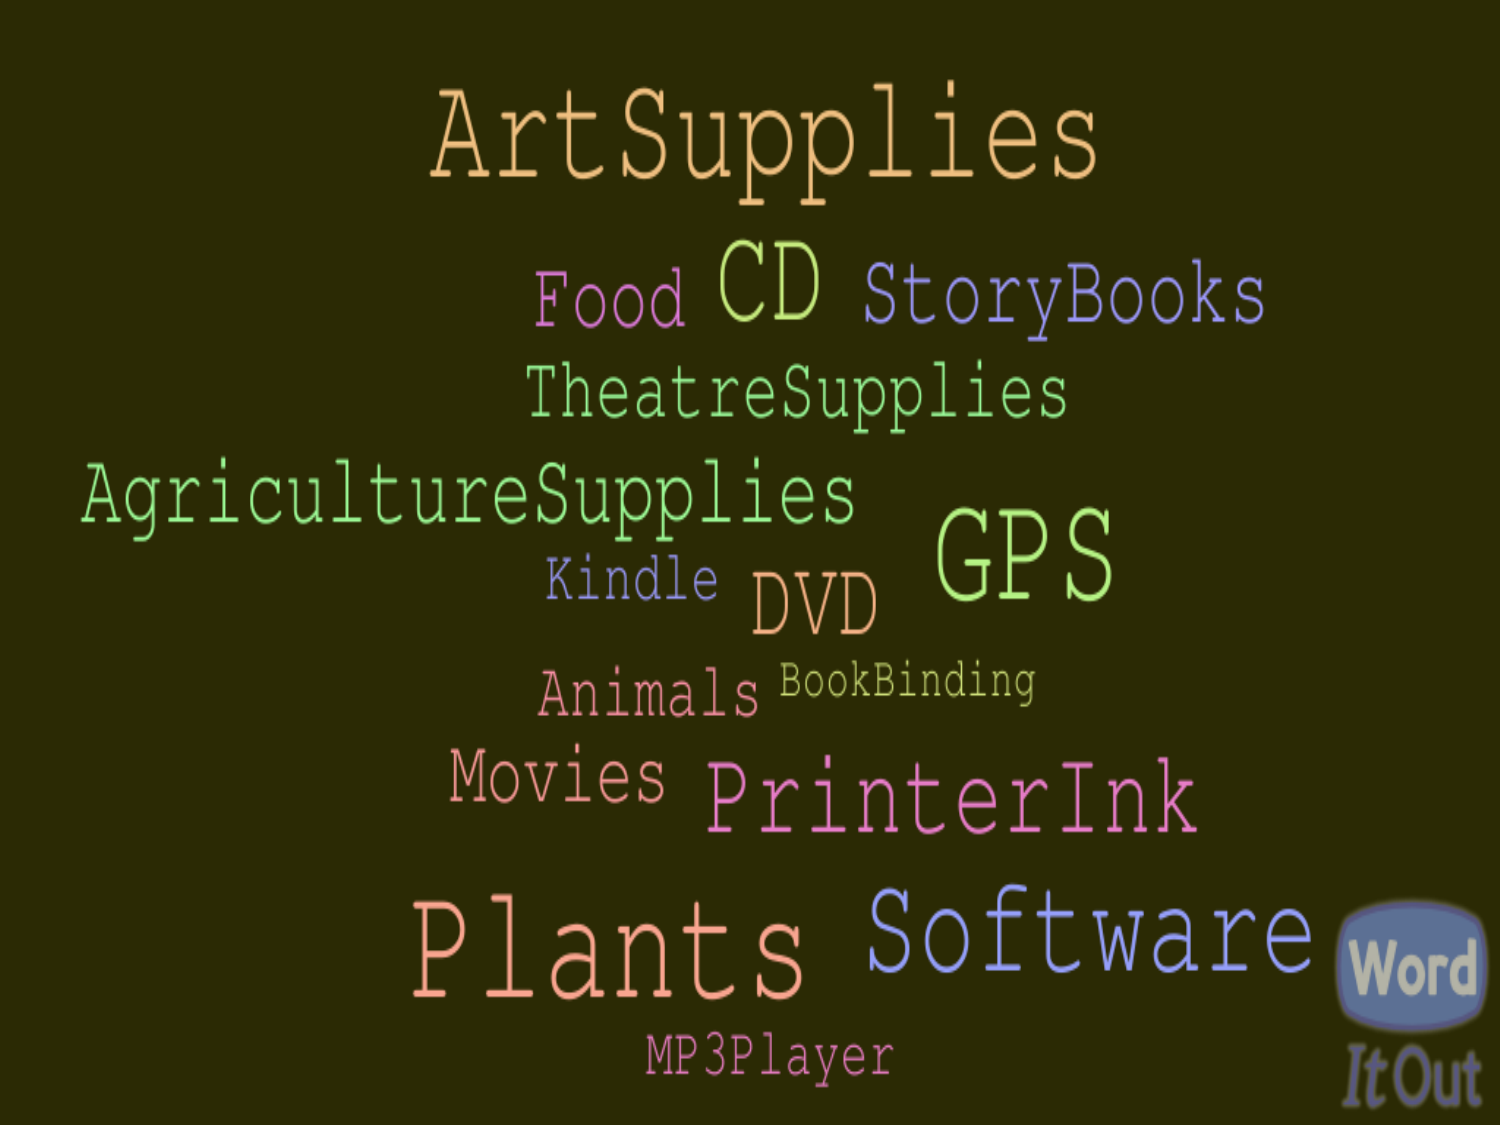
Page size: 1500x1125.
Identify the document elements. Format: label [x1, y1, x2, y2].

list [0, 0, 1500, 1125]
